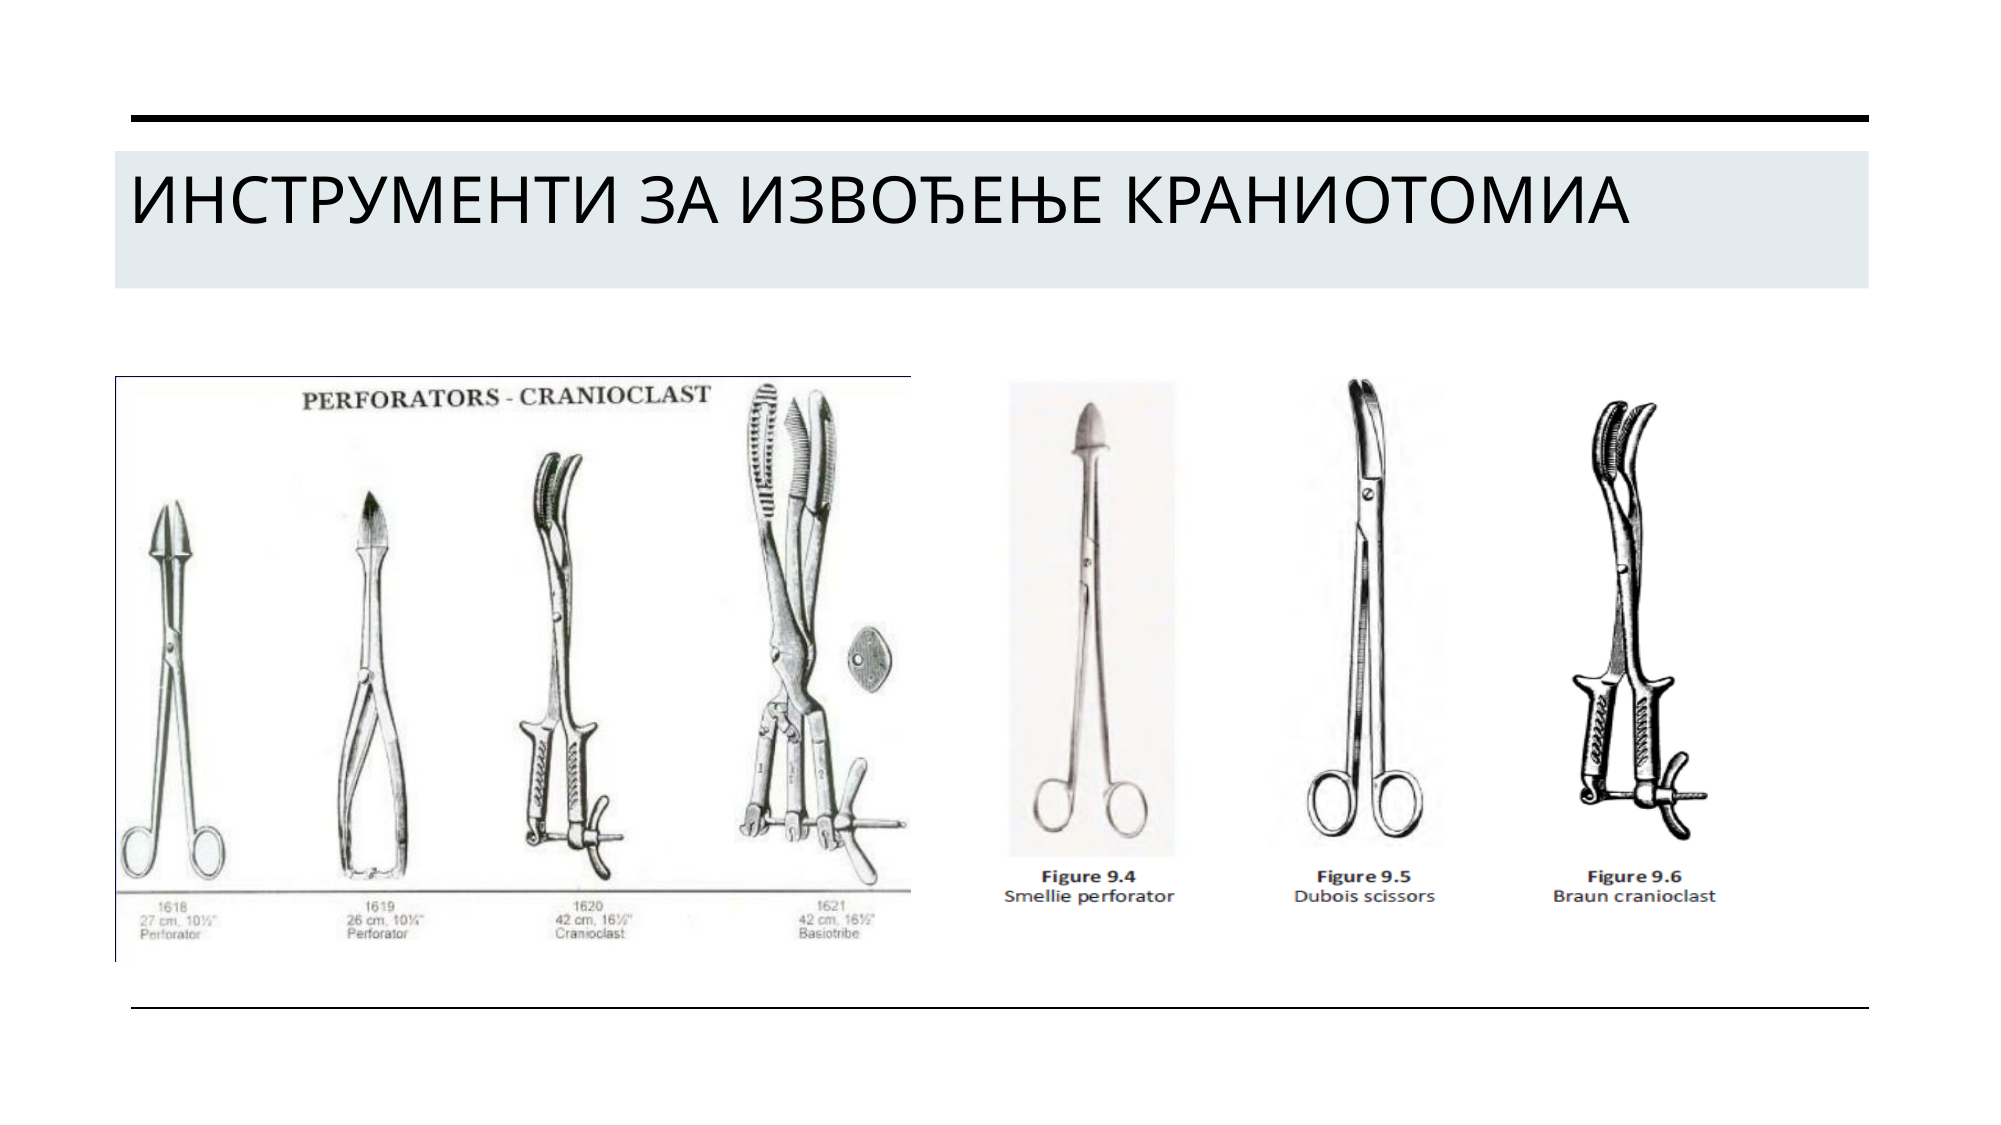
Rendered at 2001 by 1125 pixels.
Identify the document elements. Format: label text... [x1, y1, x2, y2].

title Инструменти за извођење краниотомиа [114, 151, 1869, 289]
picture [990, 376, 1733, 908]
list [115, 376, 911, 962]
